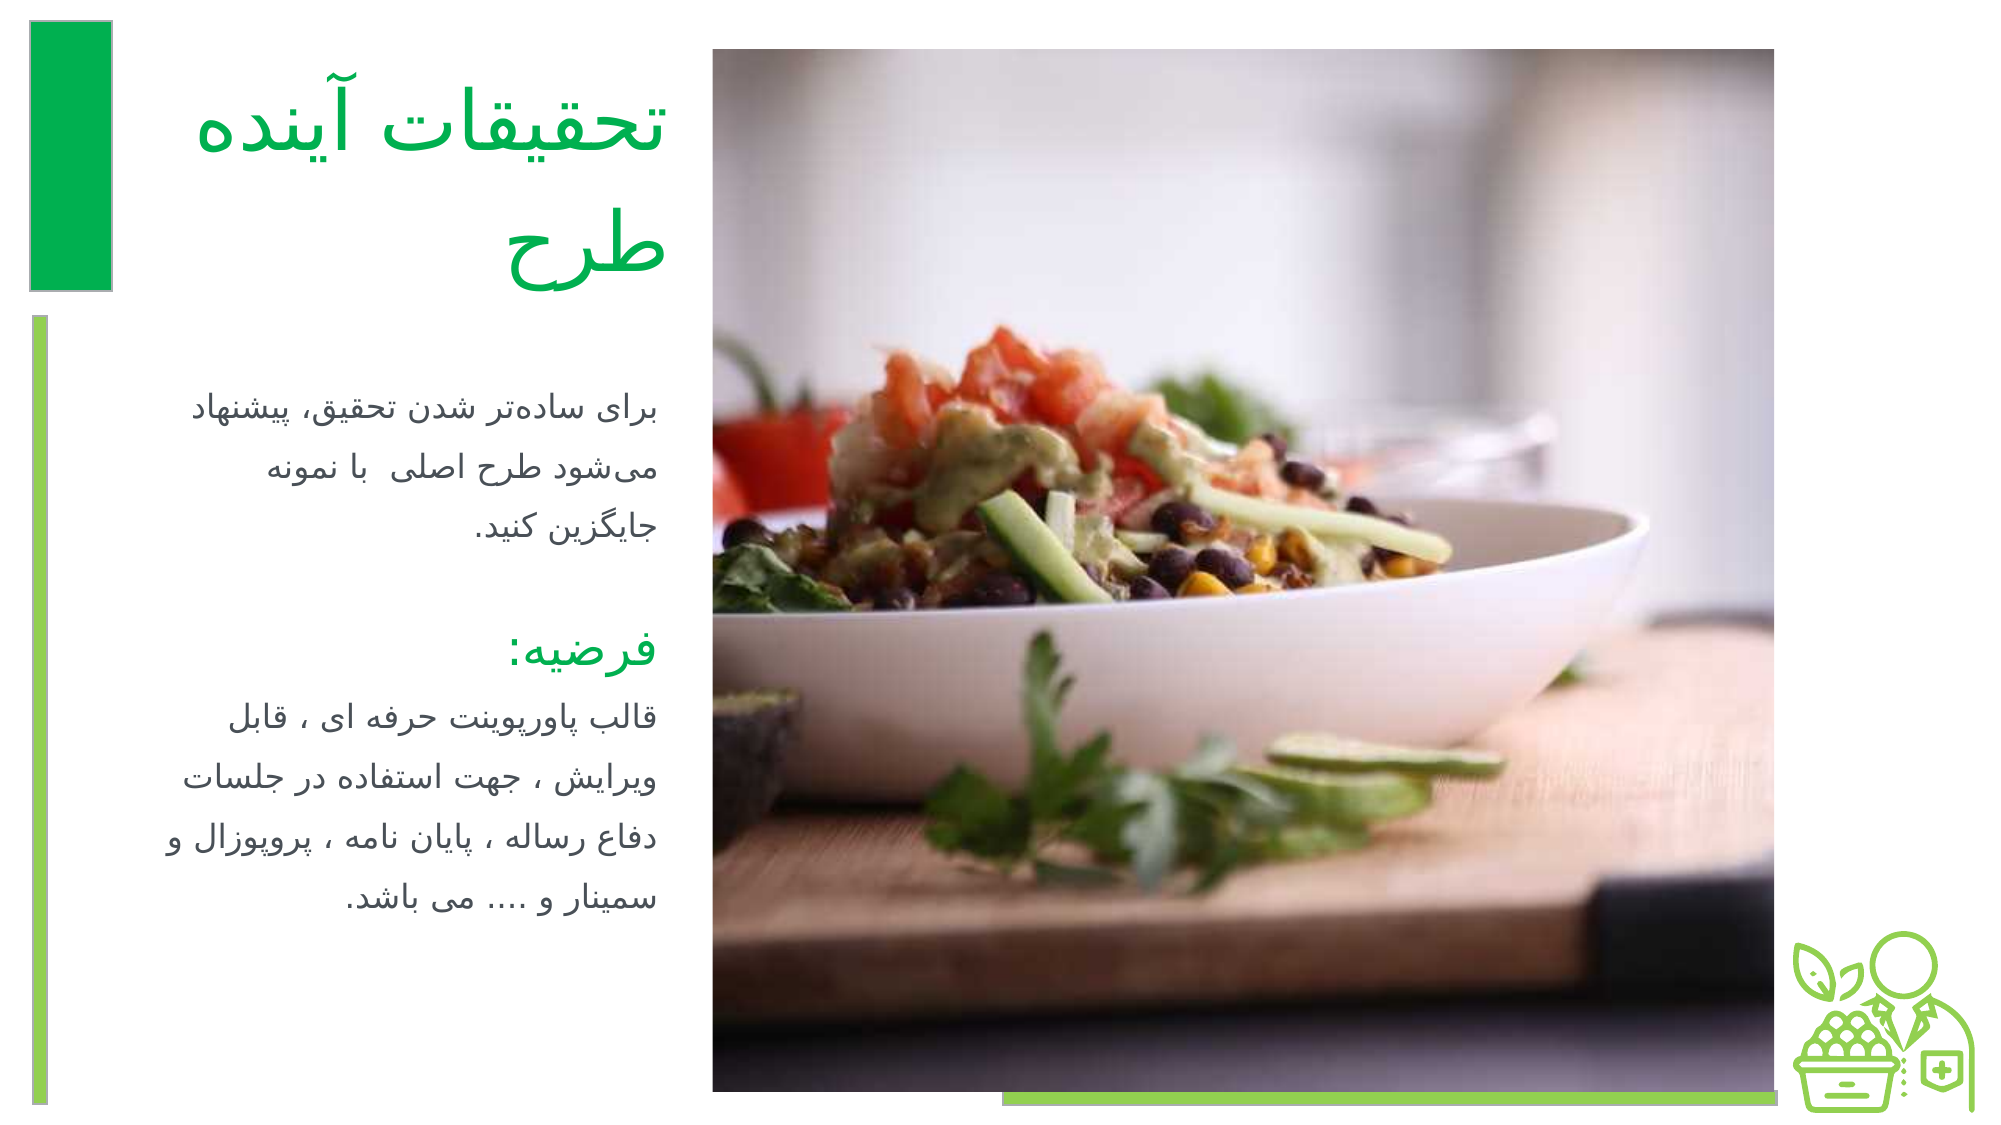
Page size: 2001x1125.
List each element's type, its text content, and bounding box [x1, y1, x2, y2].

text_box برای ساده‌تر شدن تحقیق، پیشنهاد می‌شود طرح اصلی با نمونه جایگزین کنید. [137, 357, 674, 552]
list تحقیقات آینده طرح [112, 59, 685, 223]
text_box [29, 20, 112, 291]
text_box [1792, 930, 1975, 1113]
text_box فرضیه: قالب پاورپوينت حرفه ای ، قابل ویرایش ، جهت استفاده در جلسات دفاع رساله ، پایان نامه ، پروپوزال و سمینار و .... می باشد. [137, 577, 674, 923]
text_box [33, 315, 47, 1104]
picture [712, 49, 1775, 1092]
text_box [1003, 1091, 1777, 1106]
